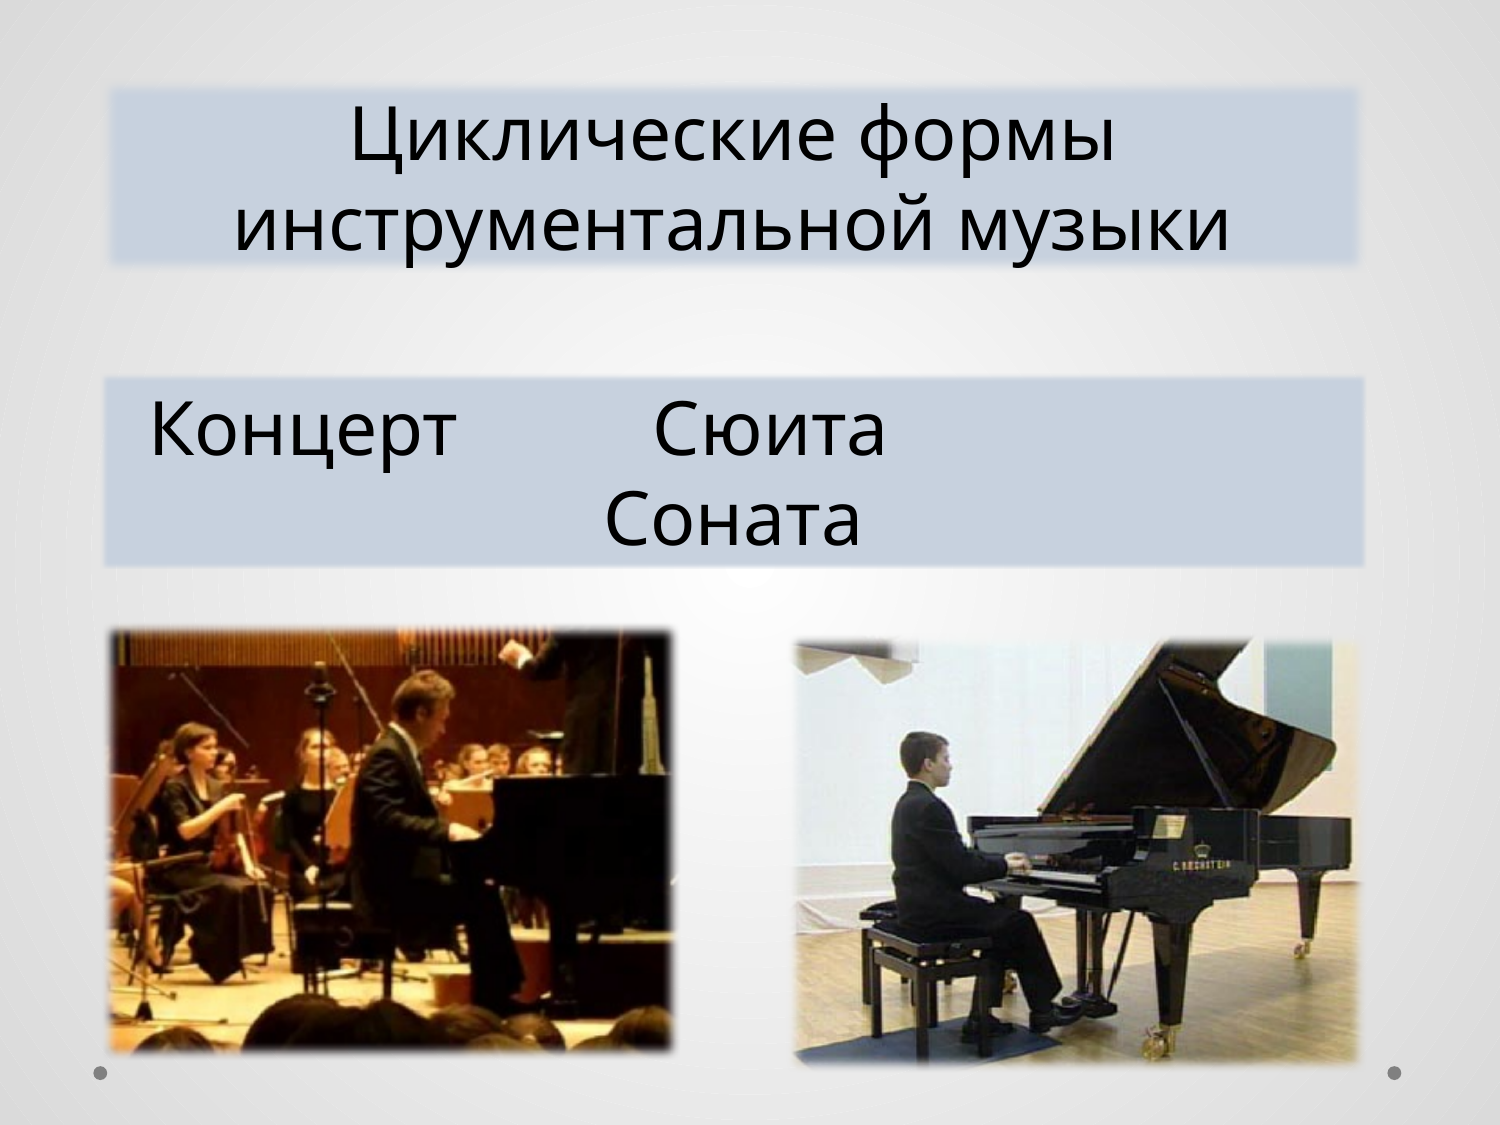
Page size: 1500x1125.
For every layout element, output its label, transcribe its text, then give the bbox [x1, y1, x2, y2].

text_box Циклические формы инструментальной музыки [118, 96, 1351, 257]
text_box Концерт Сюита Соната [109, 382, 1361, 562]
picture [101, 621, 681, 1061]
picture [786, 633, 1367, 1073]
